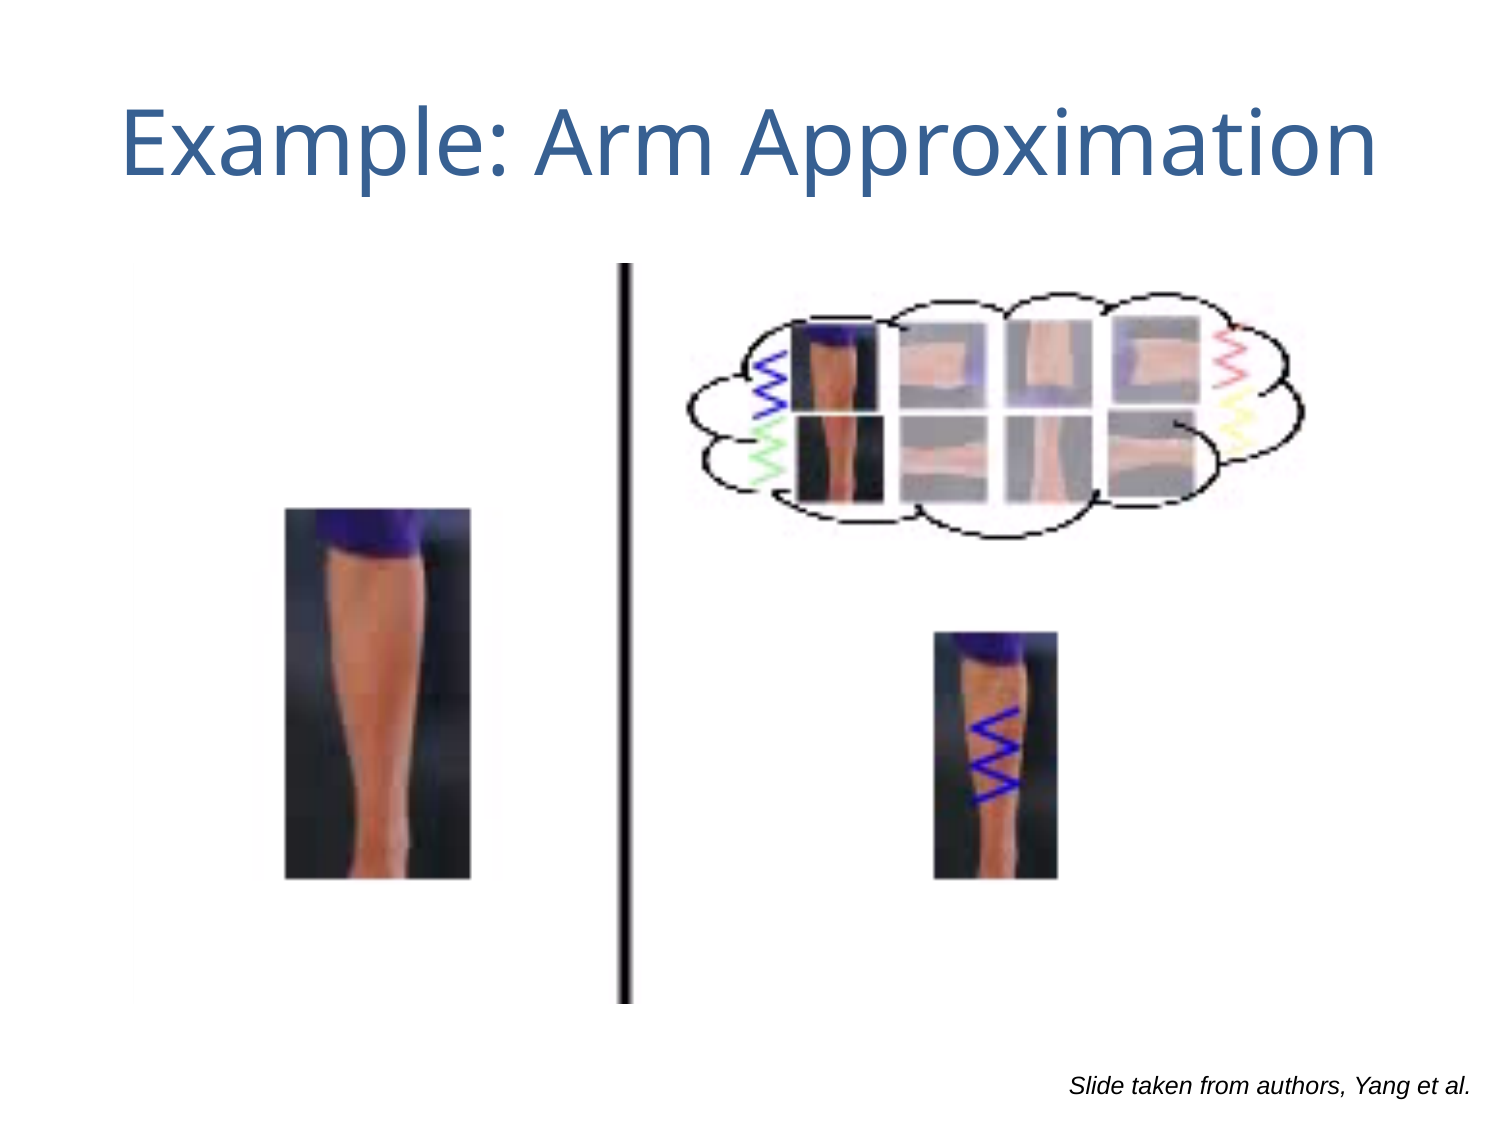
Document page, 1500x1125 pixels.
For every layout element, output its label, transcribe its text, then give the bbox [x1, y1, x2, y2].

text_box Slide taken from authors, Yang et al. [687, 1062, 1488, 1108]
title Example: Arm Approximation [75, 45, 1425, 233]
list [131, 262, 1369, 1006]
